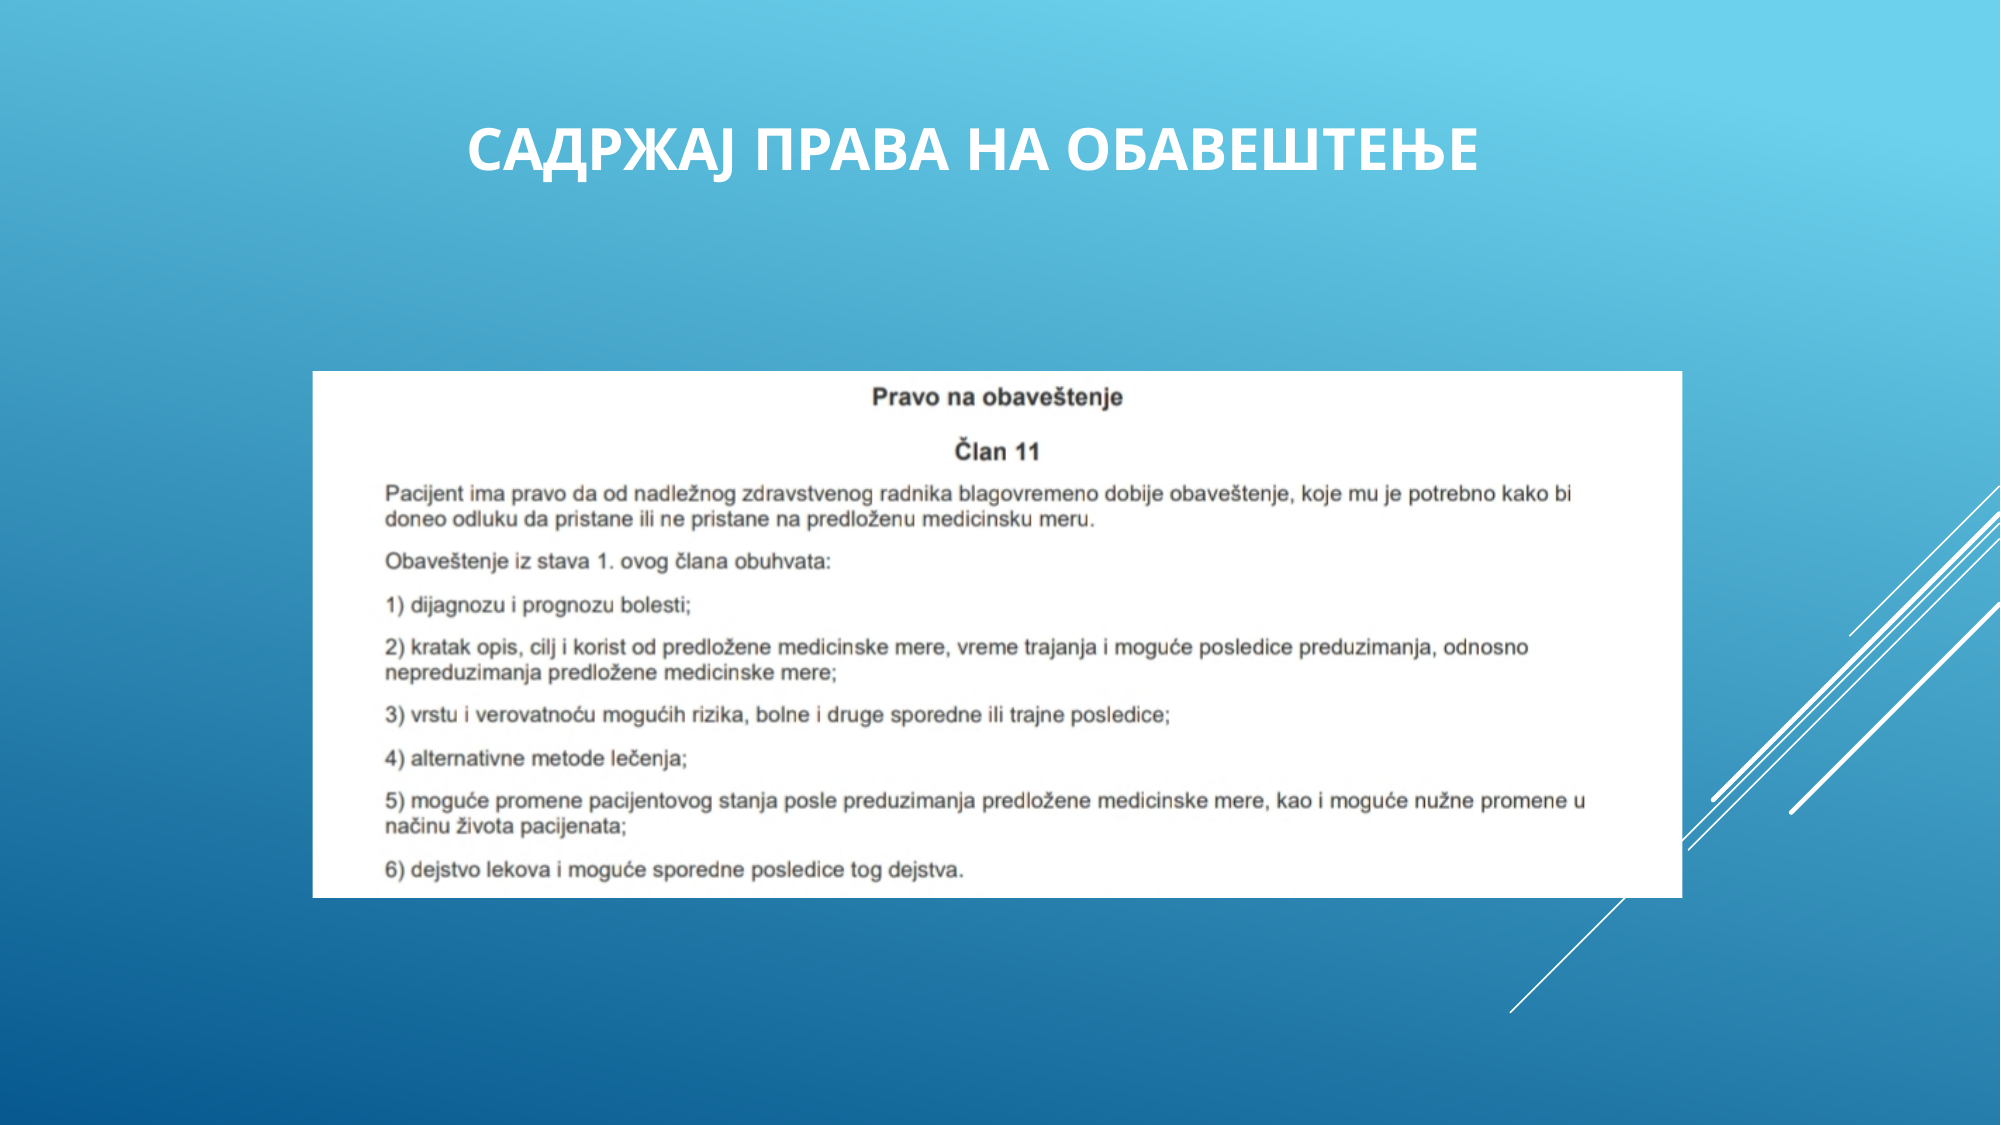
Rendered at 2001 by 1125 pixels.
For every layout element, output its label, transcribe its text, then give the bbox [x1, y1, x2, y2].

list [312, 371, 1683, 898]
title Садржај права на обавештење [24, 43, 1922, 190]
